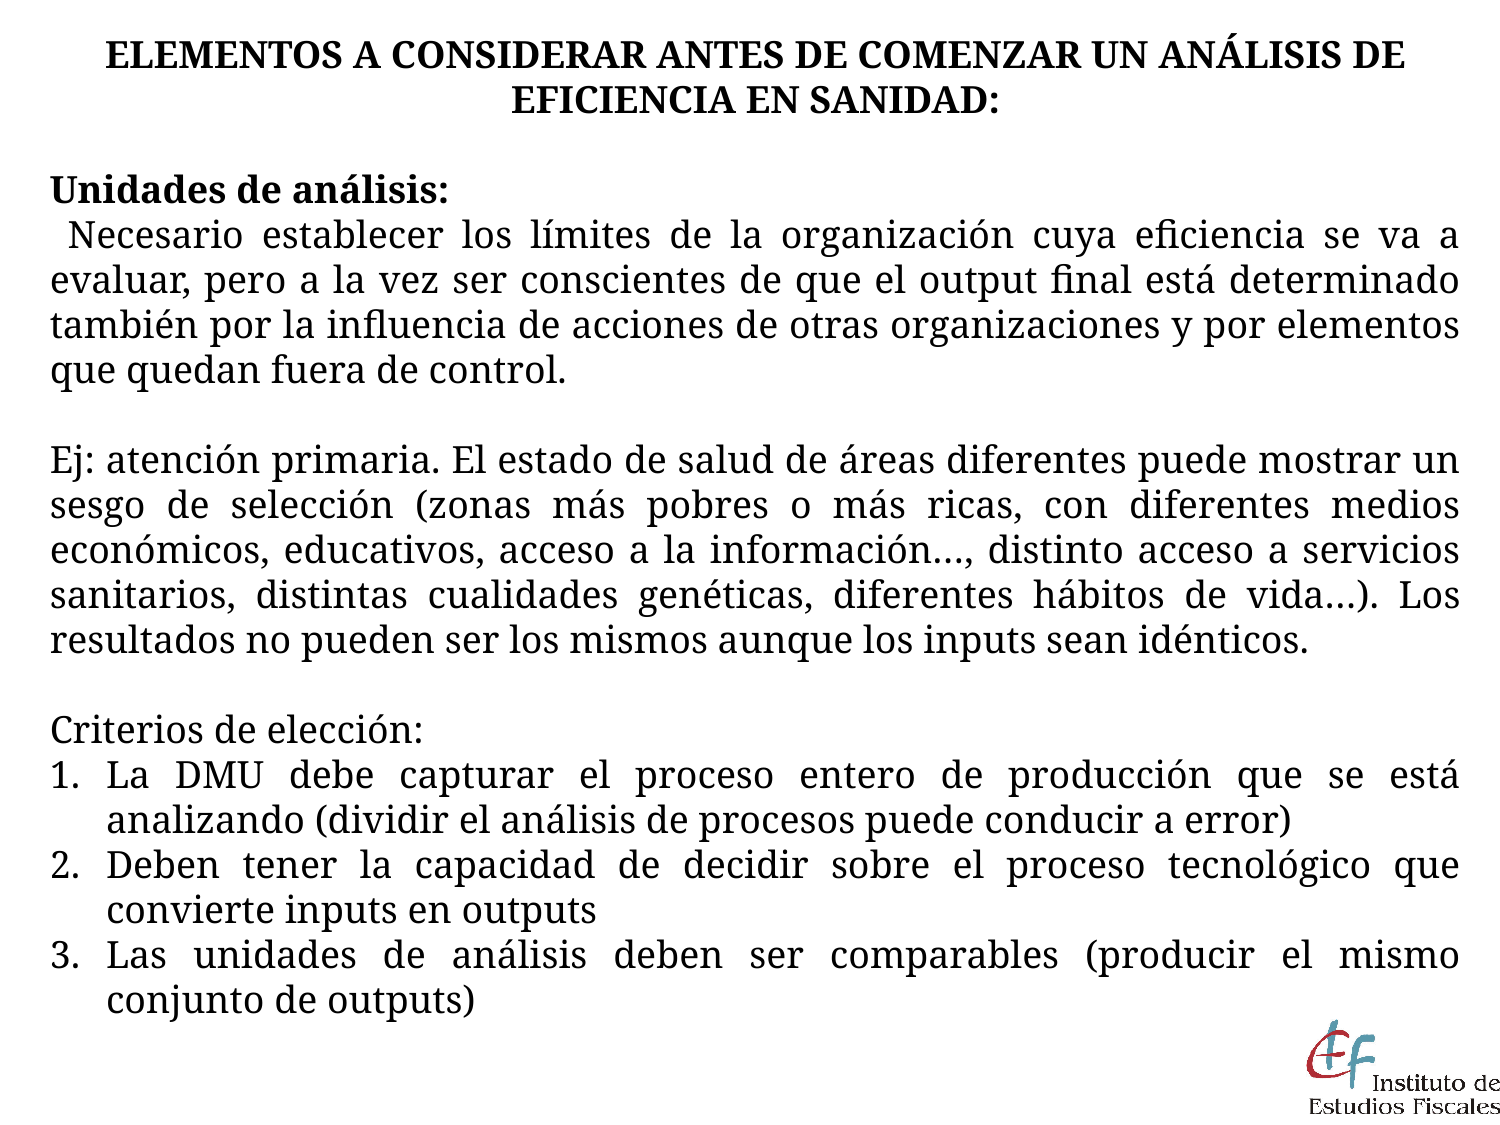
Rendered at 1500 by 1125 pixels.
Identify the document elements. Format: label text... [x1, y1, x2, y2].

picture [1306, 1019, 1500, 1114]
text_box ELEMENTOS A CONSIDERAR ANTES DE COMENZAR UN ANÁLISIS DE EFICIENCIA EN SANIDAD: Unidades de análisis: Necesario establecer los límites de la organización cuya eficiencia se va a evaluar, pero a la vez ser conscientes de que el output final está determinado también por la influencia de acciones de otras organizaciones y por elementos que quedan fuera de control. Ej: atención primaria. El estado de salud de áreas diferentes puede mostrar un sesgo de selección (zonas más pobres o más ricas, con diferentes medios económicos, educativos, acceso a la información…, distinto acceso a servicios sanitarios, distintas cualidades genéticas, diferentes hábitos de vida…). Los resultados no pueden ser los mismos aunque los inputs sean idénticos. Criterios de elección: La DMU debe capturar el proceso entero de producción que se está analizando (dividir el análisis de procesos puede conducir a error) Deben tener la capacidad de decidir sobre el proceso tecnológico que convierte inputs en outputs Las unidades de análisis deben ser comparables (producir el mismo conjunto de outputs) [35, 23, 1477, 1074]
